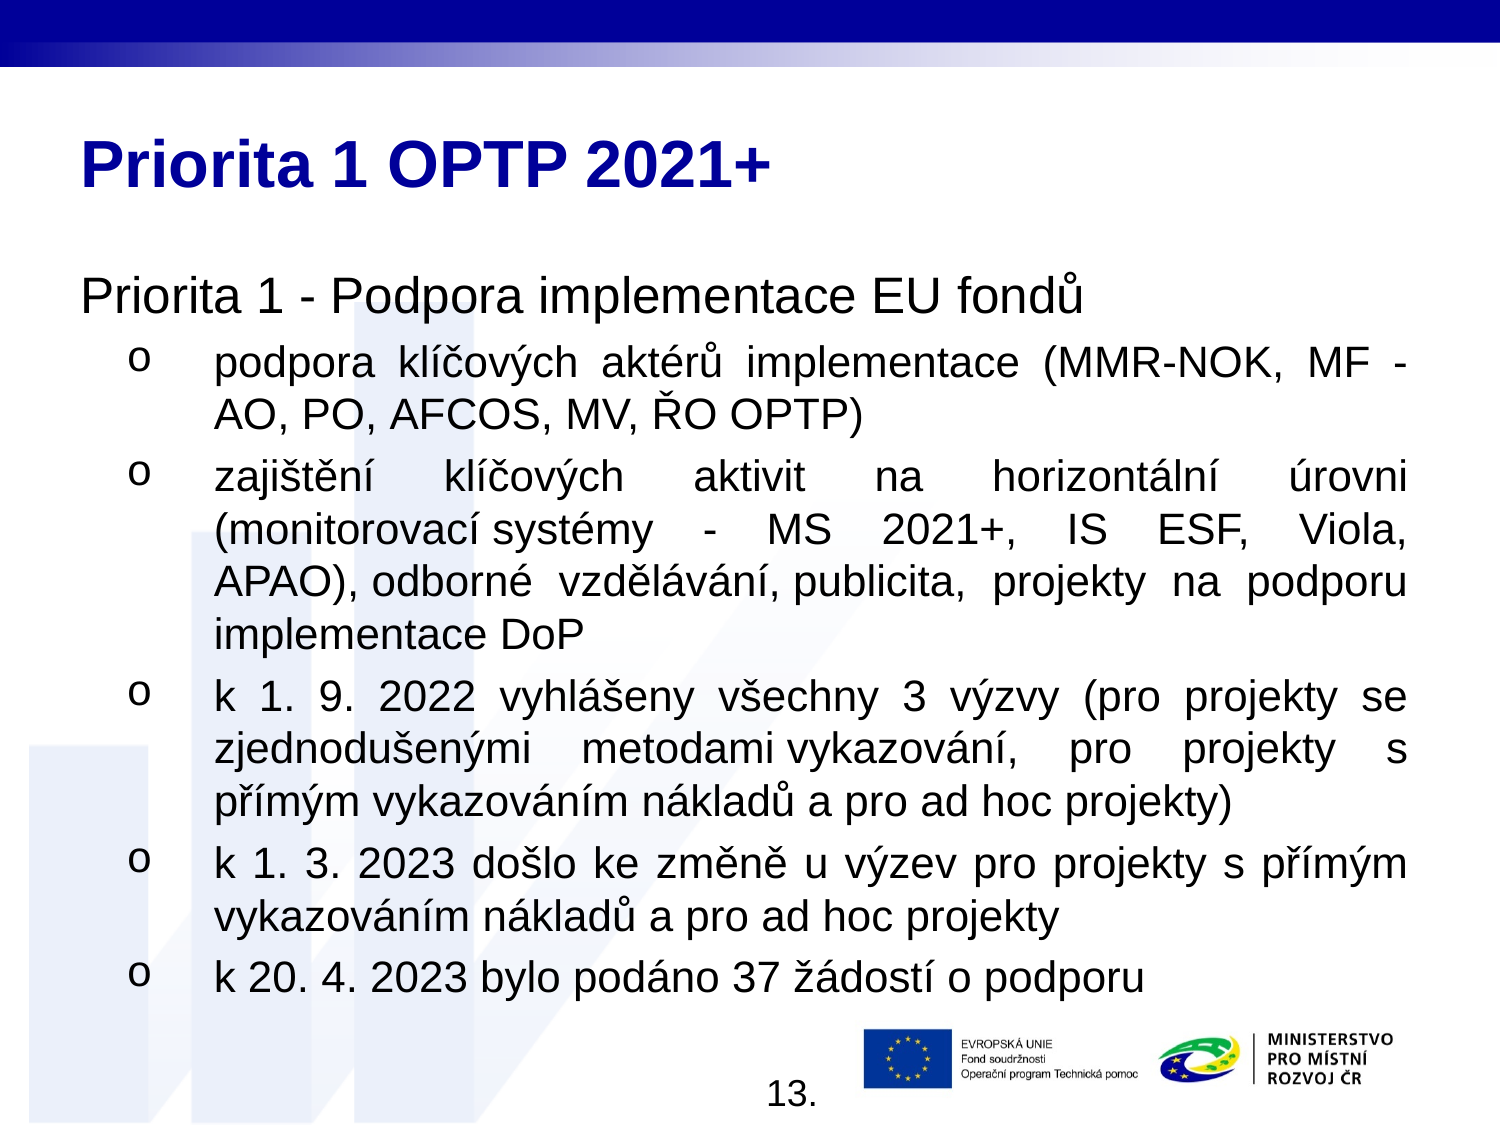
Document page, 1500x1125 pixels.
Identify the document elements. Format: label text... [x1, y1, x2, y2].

list Priorita 1​ - Podpora implementace EU fondů​ podpora klíčových aktérů implementace (MMR-NOK, MF - AO, PO, AFCOS, MV, ŘO OPTP)​ zajištění klíčových aktivit na horizontální úrovni (monitorovací systémy - MS 2021+, IS ESF, Viola, APAO), odborné vzdělávání, publicita, projekty na podporu implementace DoP​​ k 1. 9. 2022 vyhlášeny všechny 3 výzvy (pro projekty se zjednodušenými metodami vykazování, pro projekty s přímým vykazováním nákladů a pro ad hoc projekty)​ k 1. 3. 2023 došlo ke změně u výzev pro projekty s přímým vykazováním nákladů a pro ad hoc projekty k 20. 4. 2023 bylo podáno 37 žádostí o podporu [64, 255, 1425, 1012]
title Priorita 1 OPTP 2021+​ ​ [64, 113, 1425, 197]
text_box 13. [751, 1061, 835, 1122]
picture [29, 302, 1412, 1125]
